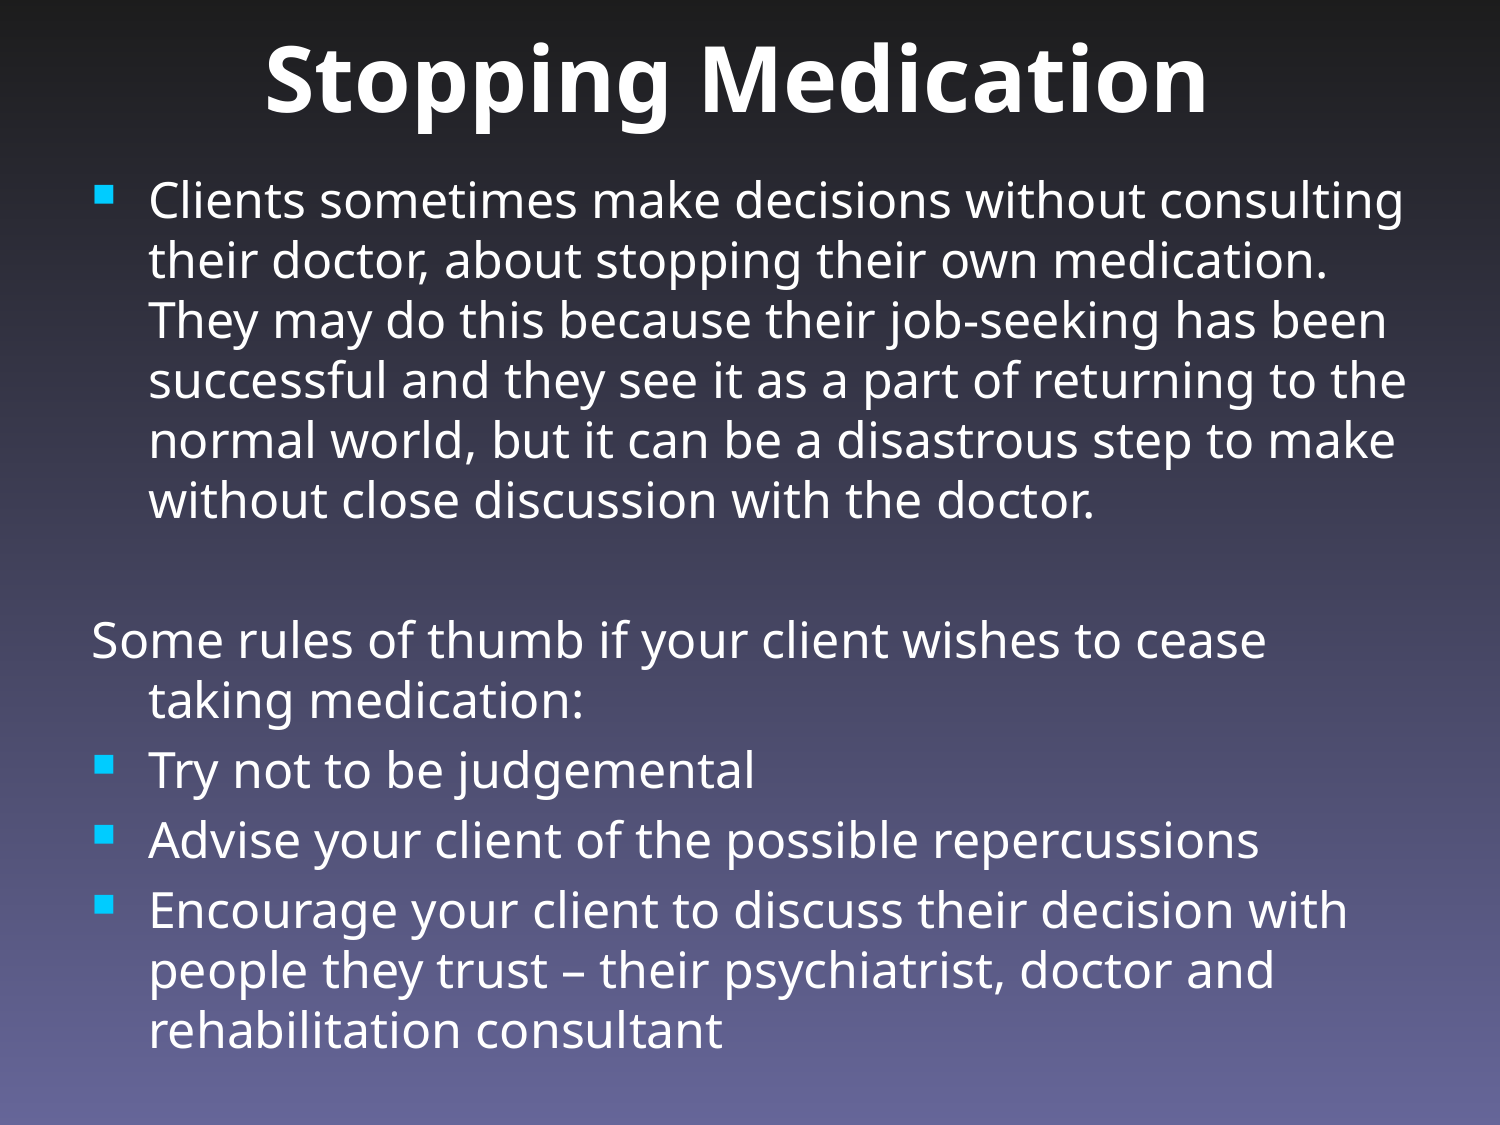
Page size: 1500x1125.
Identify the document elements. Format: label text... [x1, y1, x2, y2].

title Stopping Medication [74, 62, 1426, 200]
list Clients sometimes make decisions without consulting their doctor, about stopping their own medication. They may do this because their job-seeking has been successful and they see it as a part of returning to the normal world, but it can be a disastrous step to make without close discussion with the doctor. Some rules of thumb if your client wishes to cease taking medication: Try not to be judgemental Advise your client of the possible repercussions Encourage your client to discuss their decision with people they trust – their psychiatrist, doctor and rehabilitation consultant [76, 160, 1428, 998]
